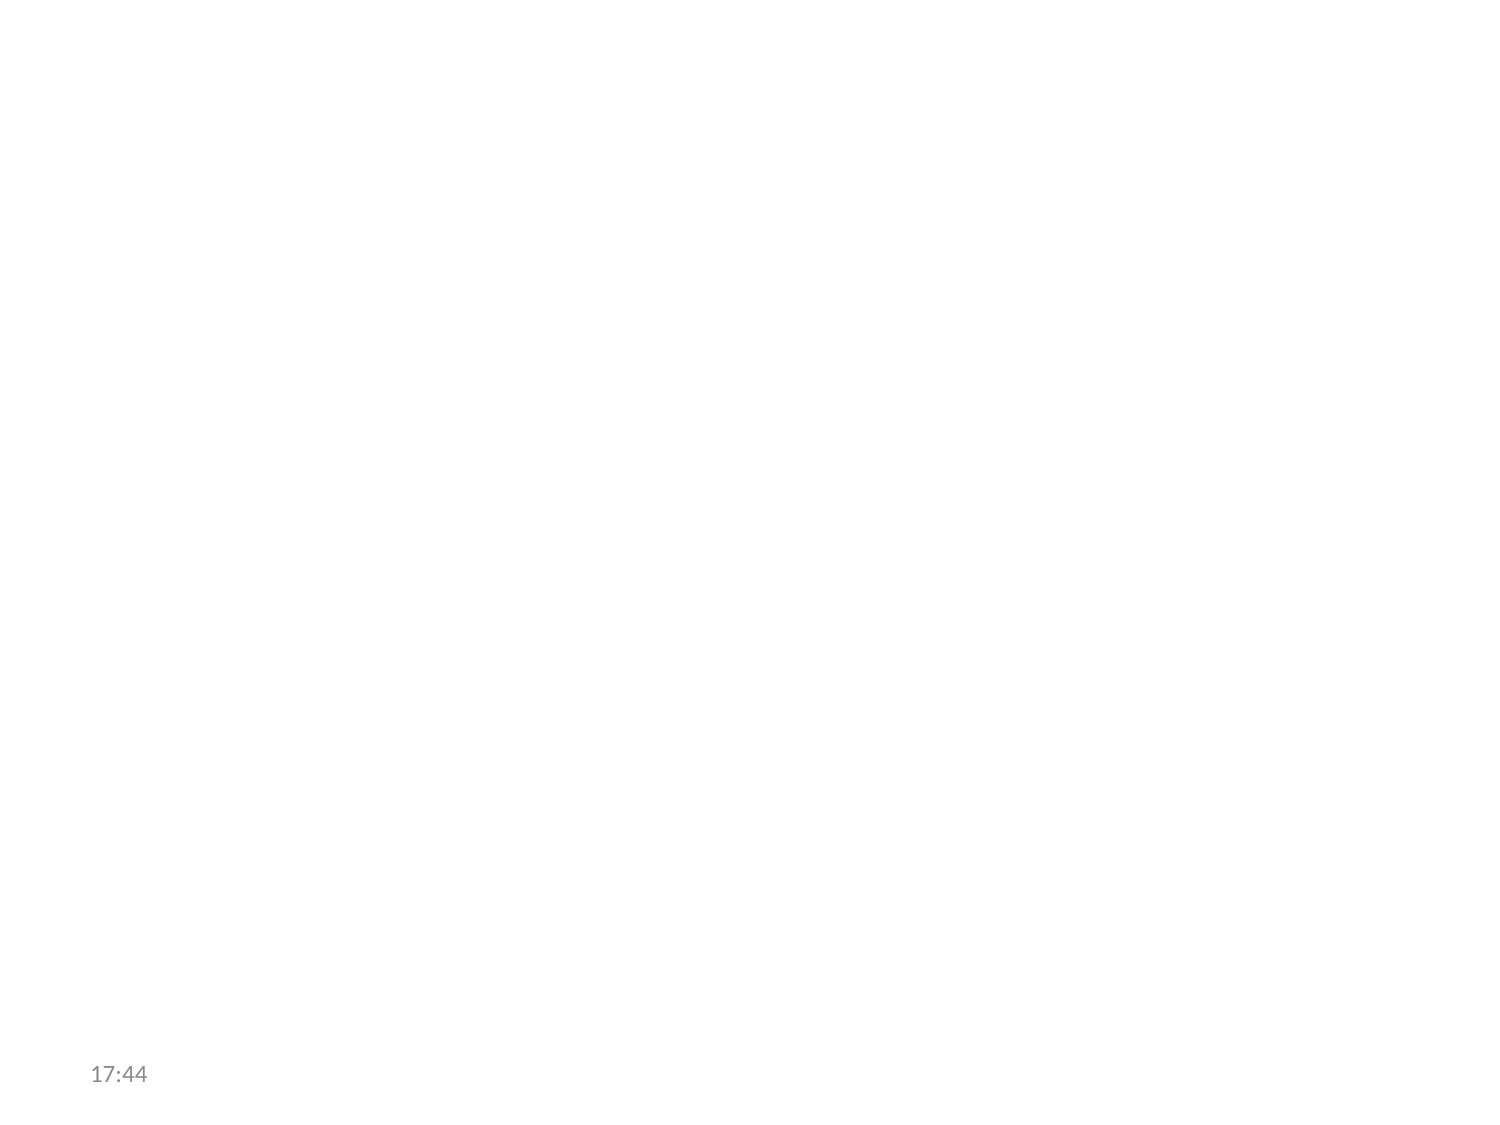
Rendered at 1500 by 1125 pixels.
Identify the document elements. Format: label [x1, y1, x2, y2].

slide_number [75, 1042, 425, 1103]
